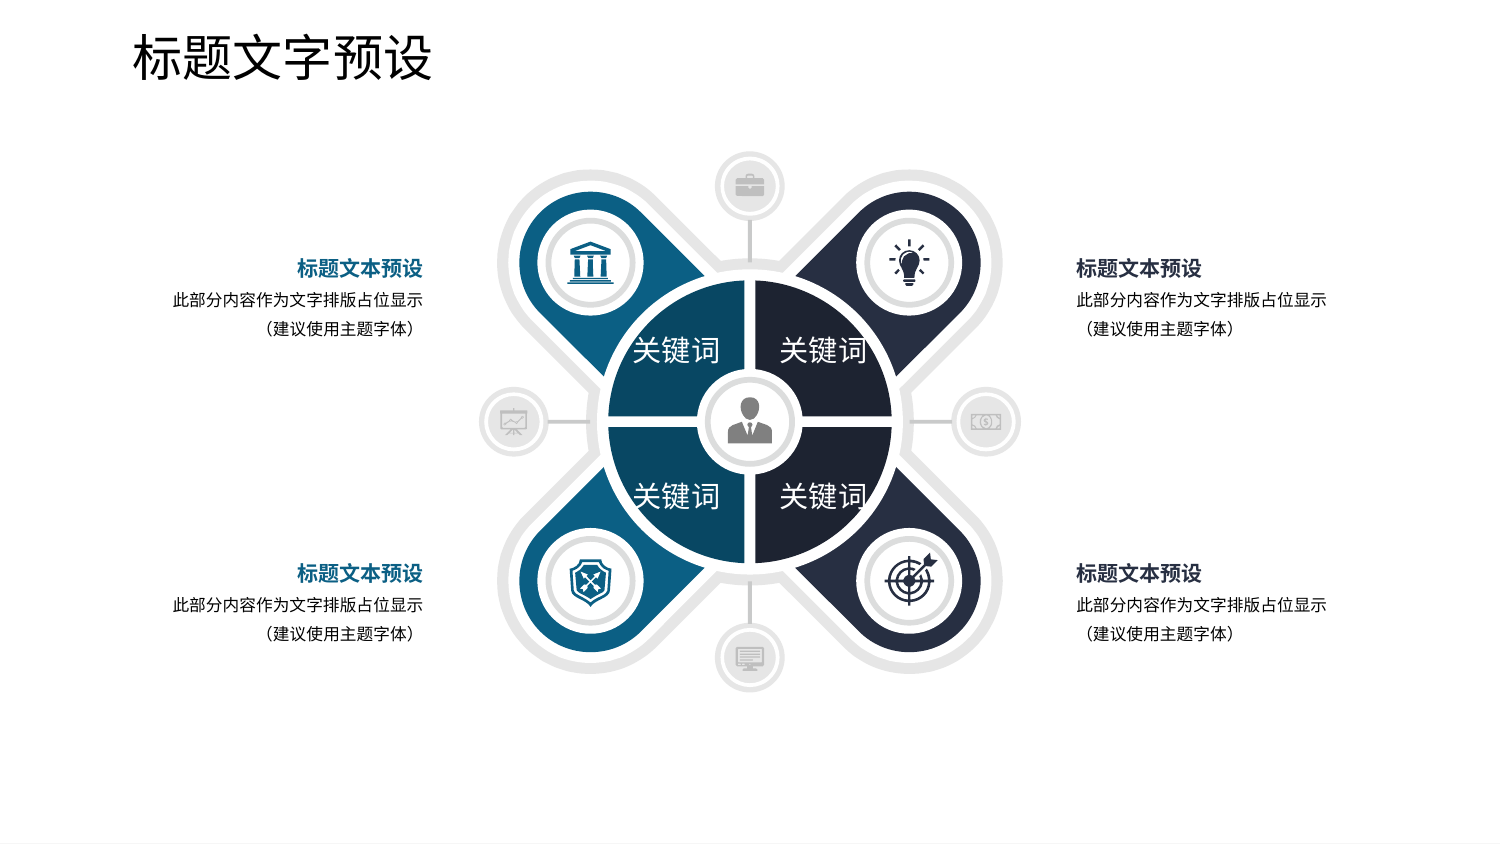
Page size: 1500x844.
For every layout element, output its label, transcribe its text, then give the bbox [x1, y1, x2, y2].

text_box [1064, 556, 1471, 646]
text_box 标题文字预设 [118, 19, 470, 94]
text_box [29, 556, 436, 646]
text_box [1064, 251, 1471, 342]
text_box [475, 147, 1025, 696]
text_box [29, 251, 436, 342]
